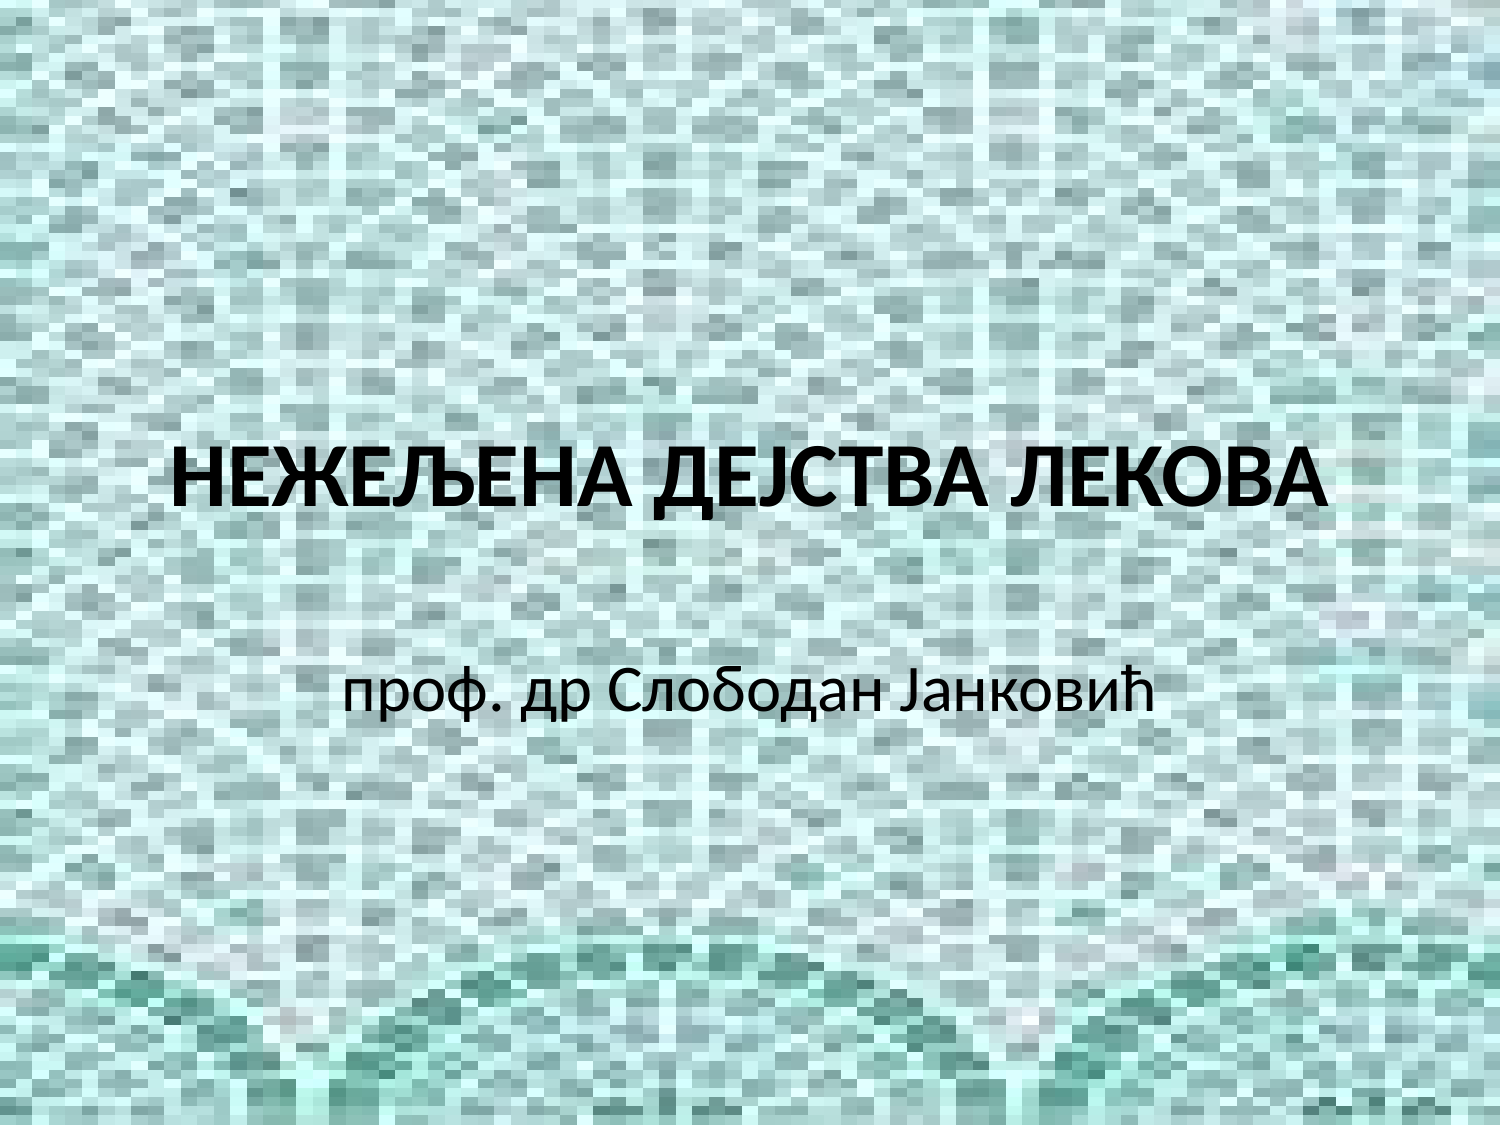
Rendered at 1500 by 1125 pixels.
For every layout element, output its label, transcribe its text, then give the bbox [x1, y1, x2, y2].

subtitle проф. др Слободан Јанковић [225, 637, 1275, 925]
title НЕЖЕЉЕНА ДЕЈСТВА ЛЕКОВА [112, 349, 1388, 591]
picture [0, 0, 1500, 1125]
